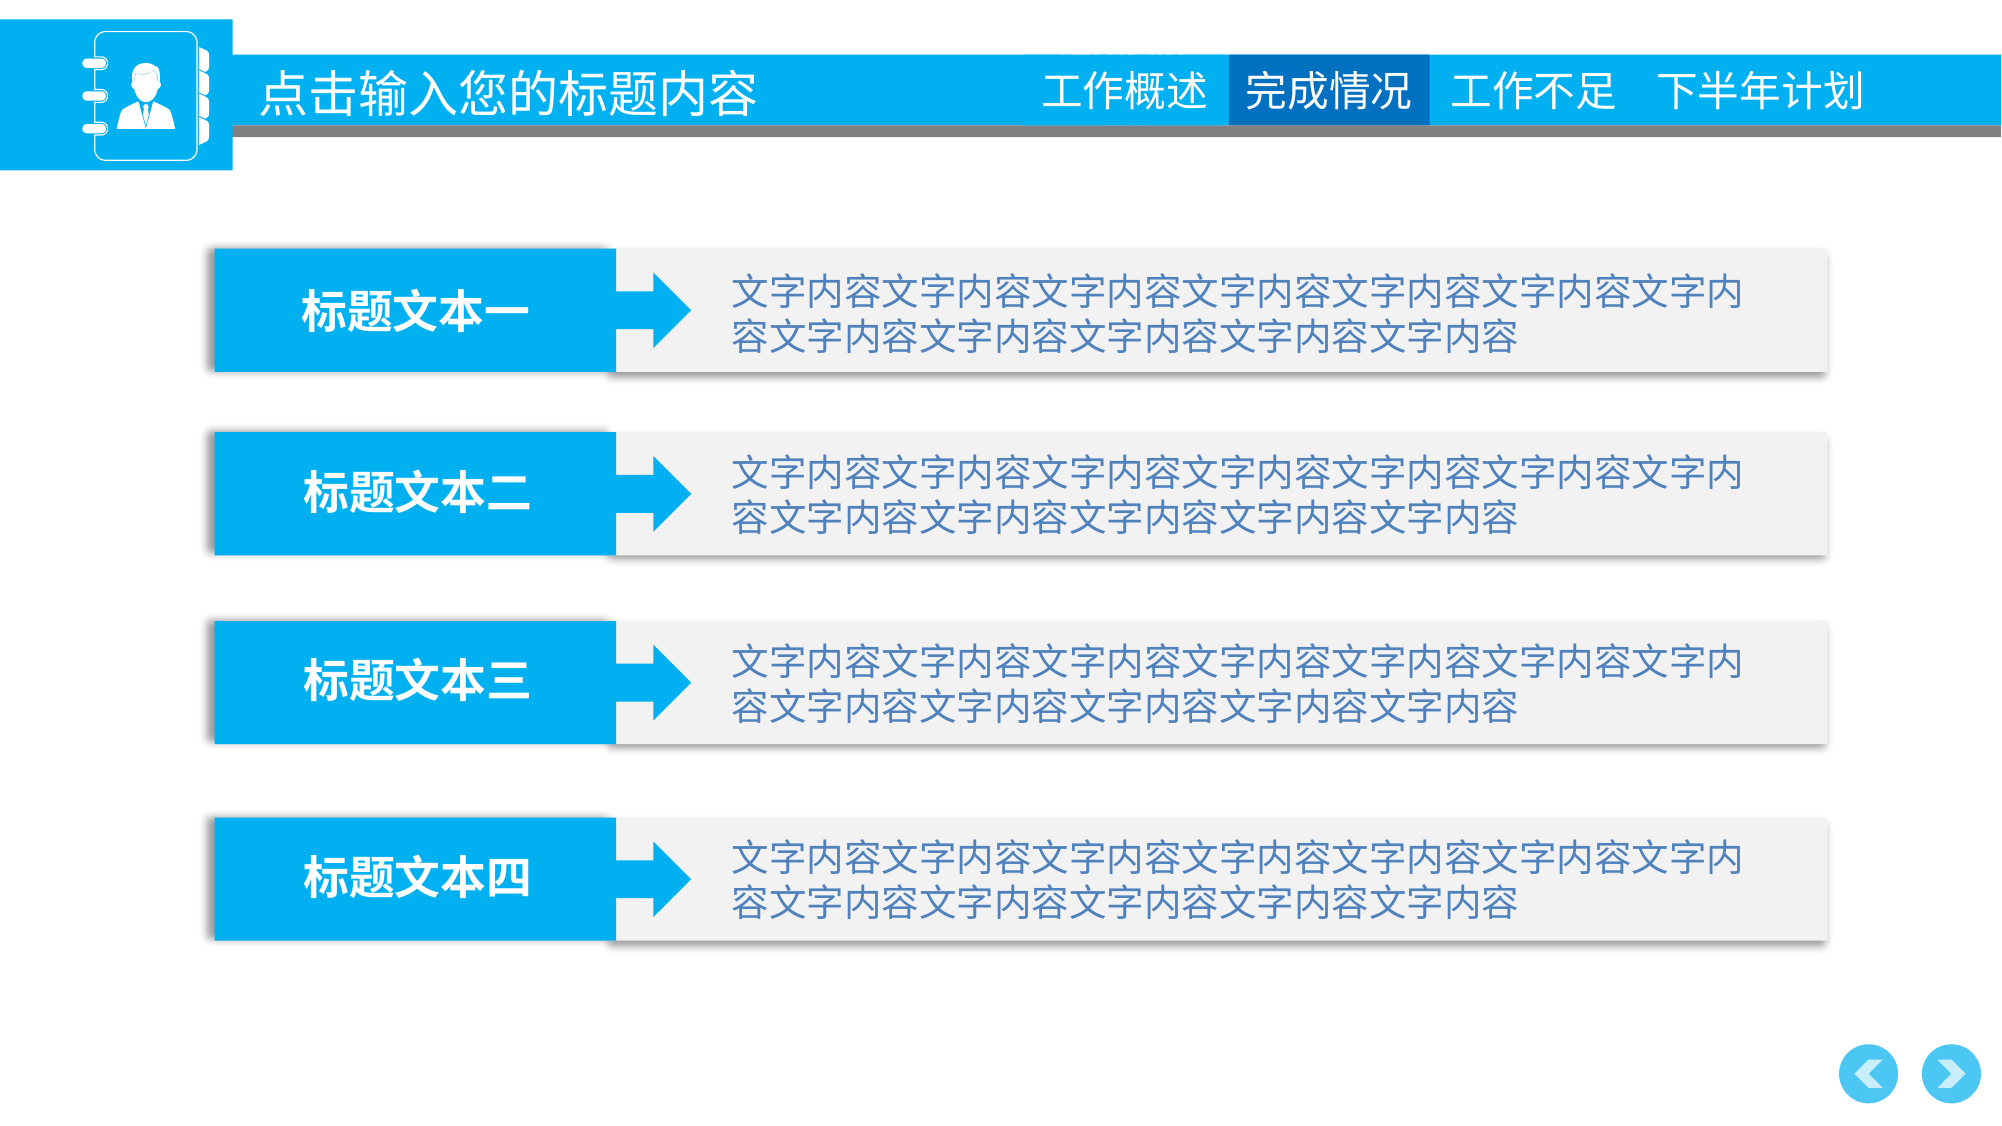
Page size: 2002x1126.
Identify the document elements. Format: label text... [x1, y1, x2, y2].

text_box 文字内容文字内容文字内容文字内容文字内容文字内容文字内容文字内容文字内容文字内容文字内容文字内容 [716, 827, 1769, 932]
text_box 文字内容文字内容文字内容文字内容文字内容文字内容文字内容文字内容文字内容文字内容文字内容文字内容 [716, 441, 1769, 547]
text_box 标题文本二 [280, 455, 556, 526]
text_box [617, 432, 1828, 556]
text_box [617, 272, 692, 349]
text_box [617, 248, 1828, 372]
text_box [0, 17, 235, 172]
text_box [617, 621, 1828, 745]
text_box 标题文本一 [278, 275, 553, 345]
text_box 标题文本三 [280, 644, 556, 715]
text_box 文字内容文字内容文字内容文字内容文字内容文字内容文字内容文字内容文字内容文字内容文字内容文字内容 [716, 630, 1769, 736]
text_box 标题文本四 [280, 841, 556, 912]
text_box [617, 817, 1828, 941]
text_box 点击输入您的标题内容 [243, 54, 774, 130]
text_box [214, 248, 617, 372]
text_box 文字内容文字内容文字内容文字内容文字内容文字内容文字内容文字内容文字内容文字内容文字内容文字内容 [716, 260, 1769, 366]
text_box [617, 644, 692, 721]
text_box [214, 432, 617, 556]
text_box [214, 621, 617, 745]
text_box [214, 817, 617, 941]
text_box [82, 31, 210, 161]
text_box [617, 455, 692, 532]
text_box [617, 841, 692, 918]
